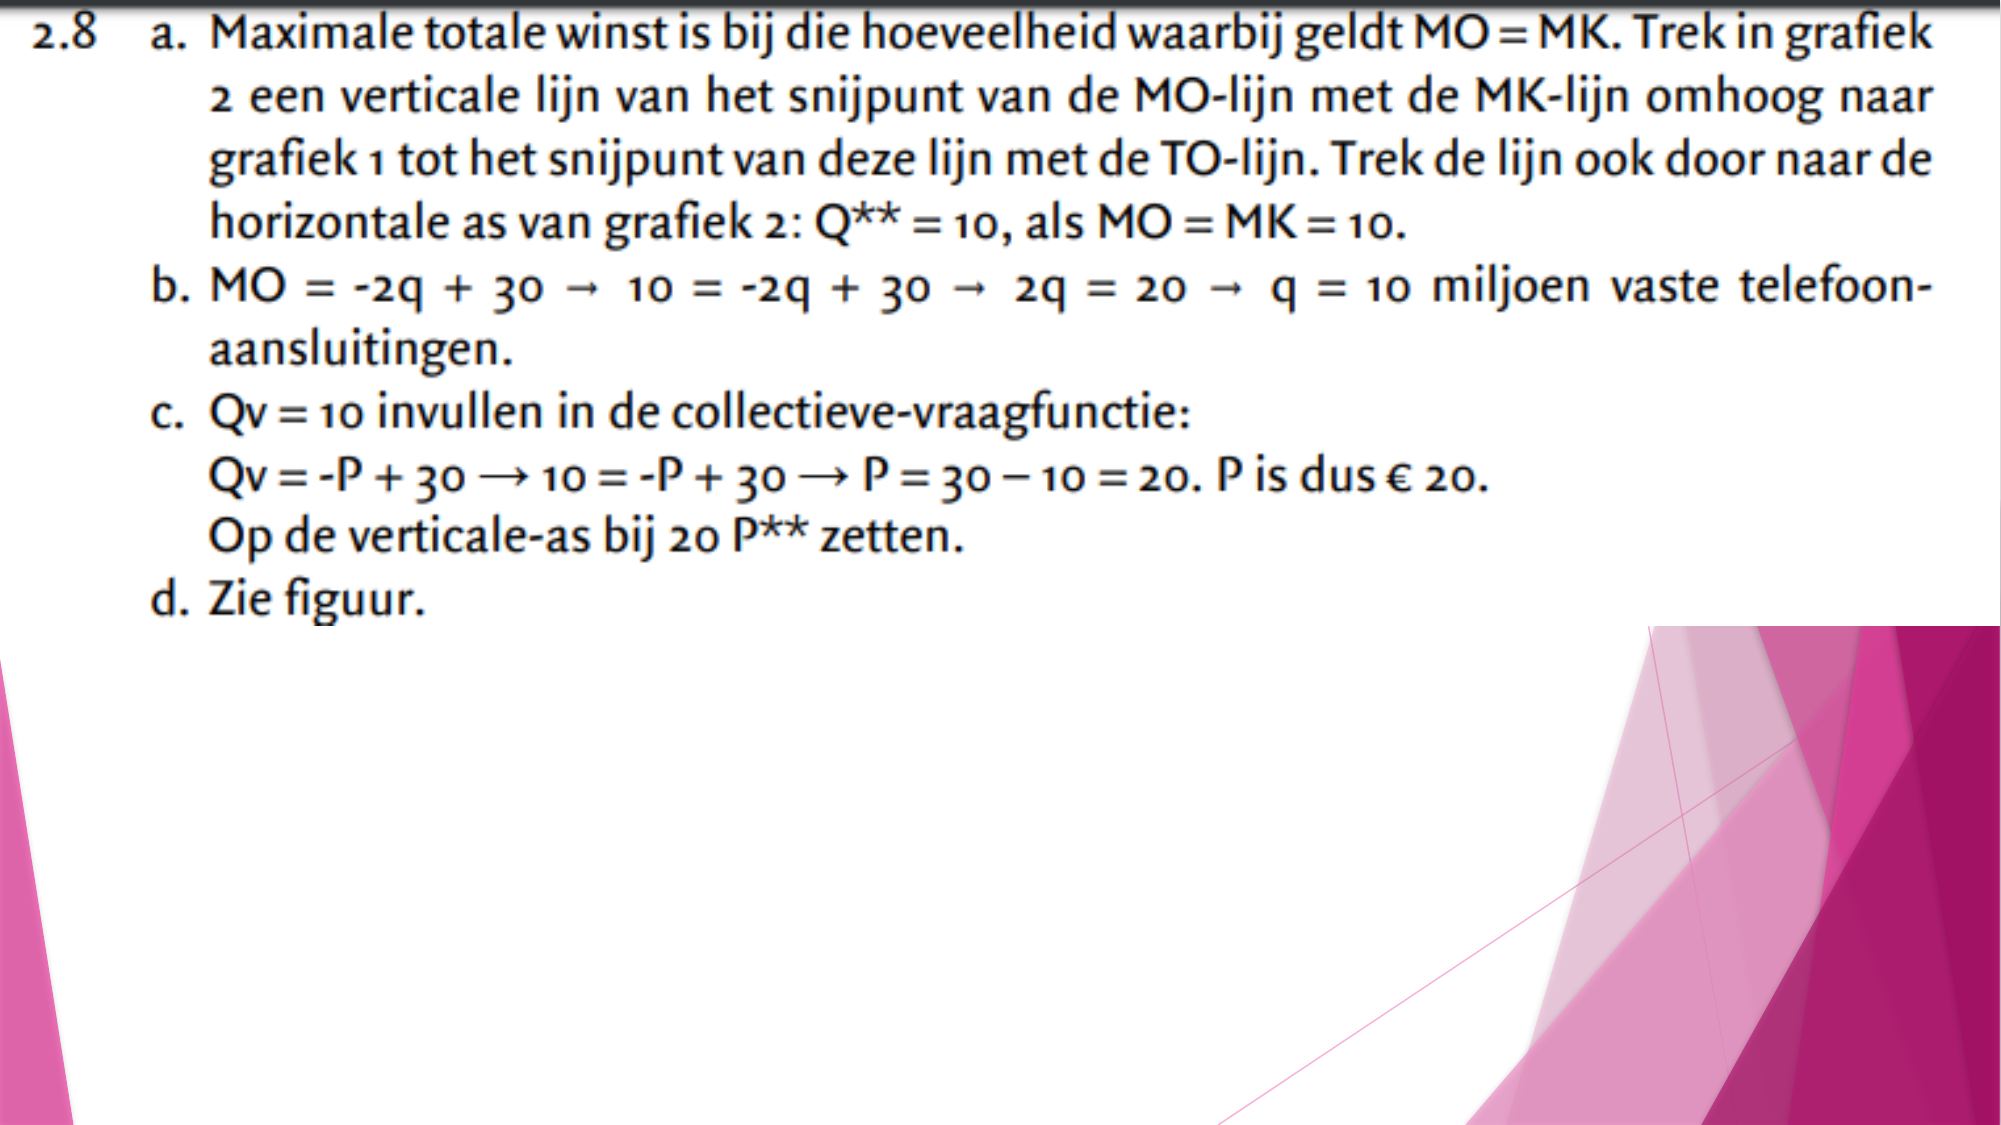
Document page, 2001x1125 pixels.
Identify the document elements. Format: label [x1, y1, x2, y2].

picture [0, 0, 2000, 626]
